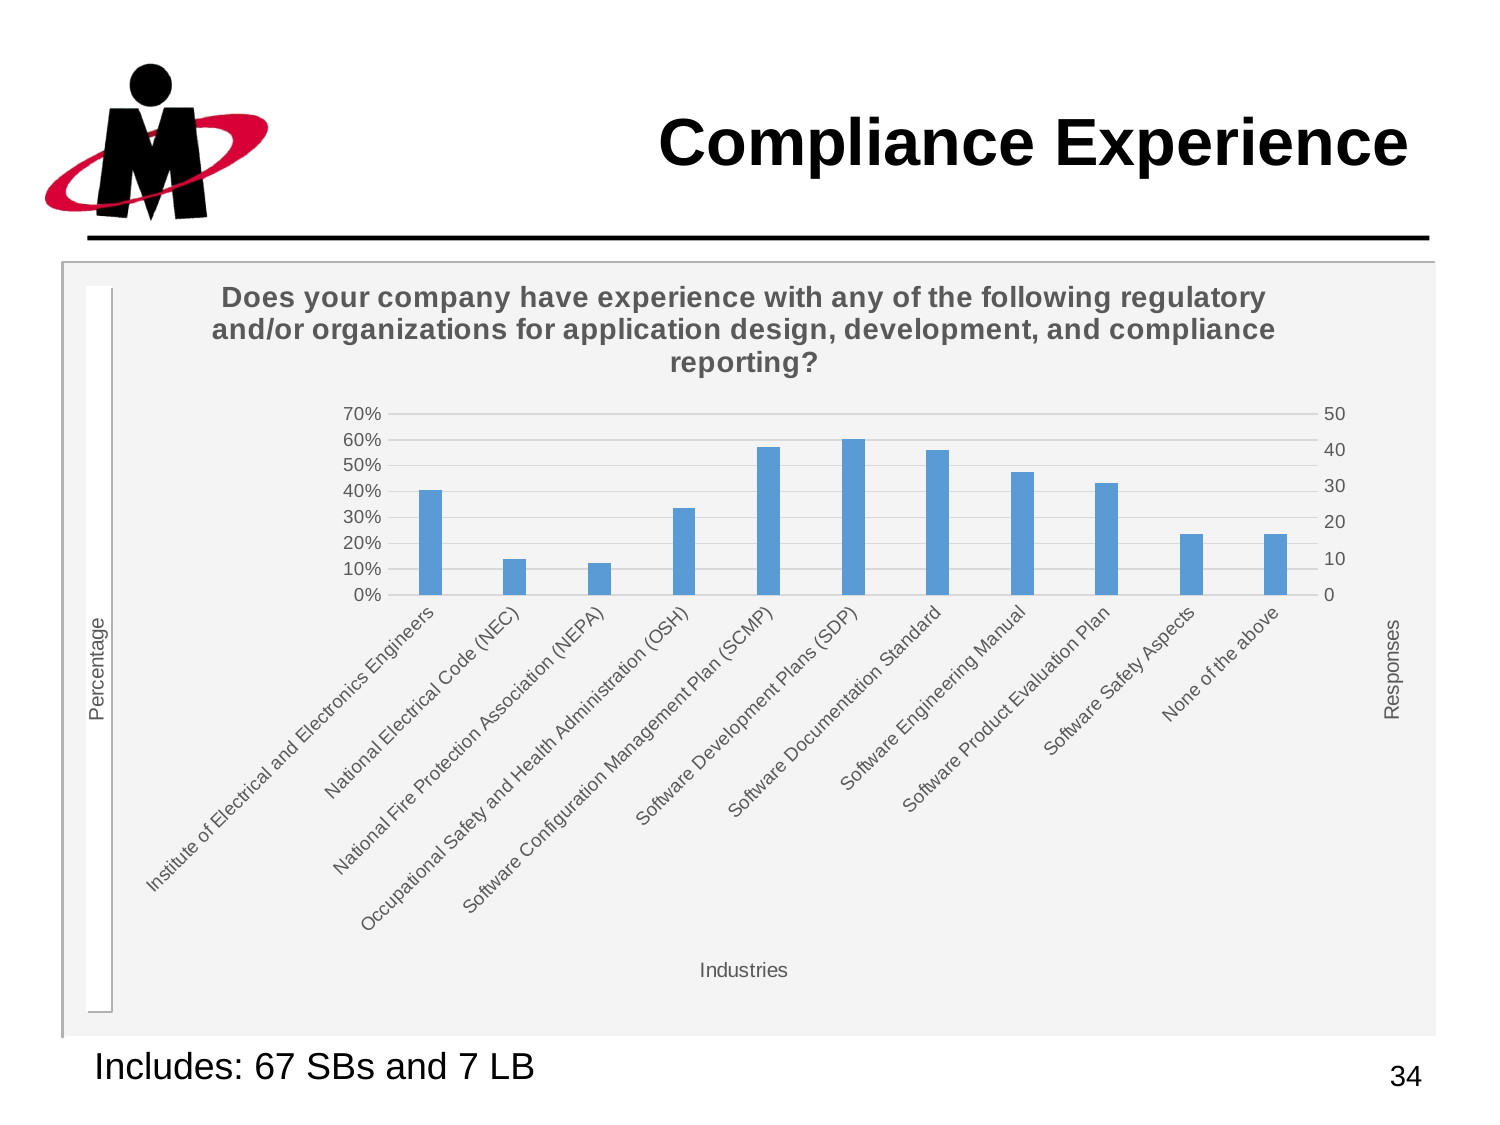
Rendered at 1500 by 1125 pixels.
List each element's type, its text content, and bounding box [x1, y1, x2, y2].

slide_number 34 [1124, 1036, 1438, 1113]
title Compliance Experience [367, 44, 1426, 233]
text_box Includes: 67 SBs and 7 LB [79, 1034, 551, 1095]
chart [51, 248, 1438, 1014]
picture [27, 44, 283, 251]
